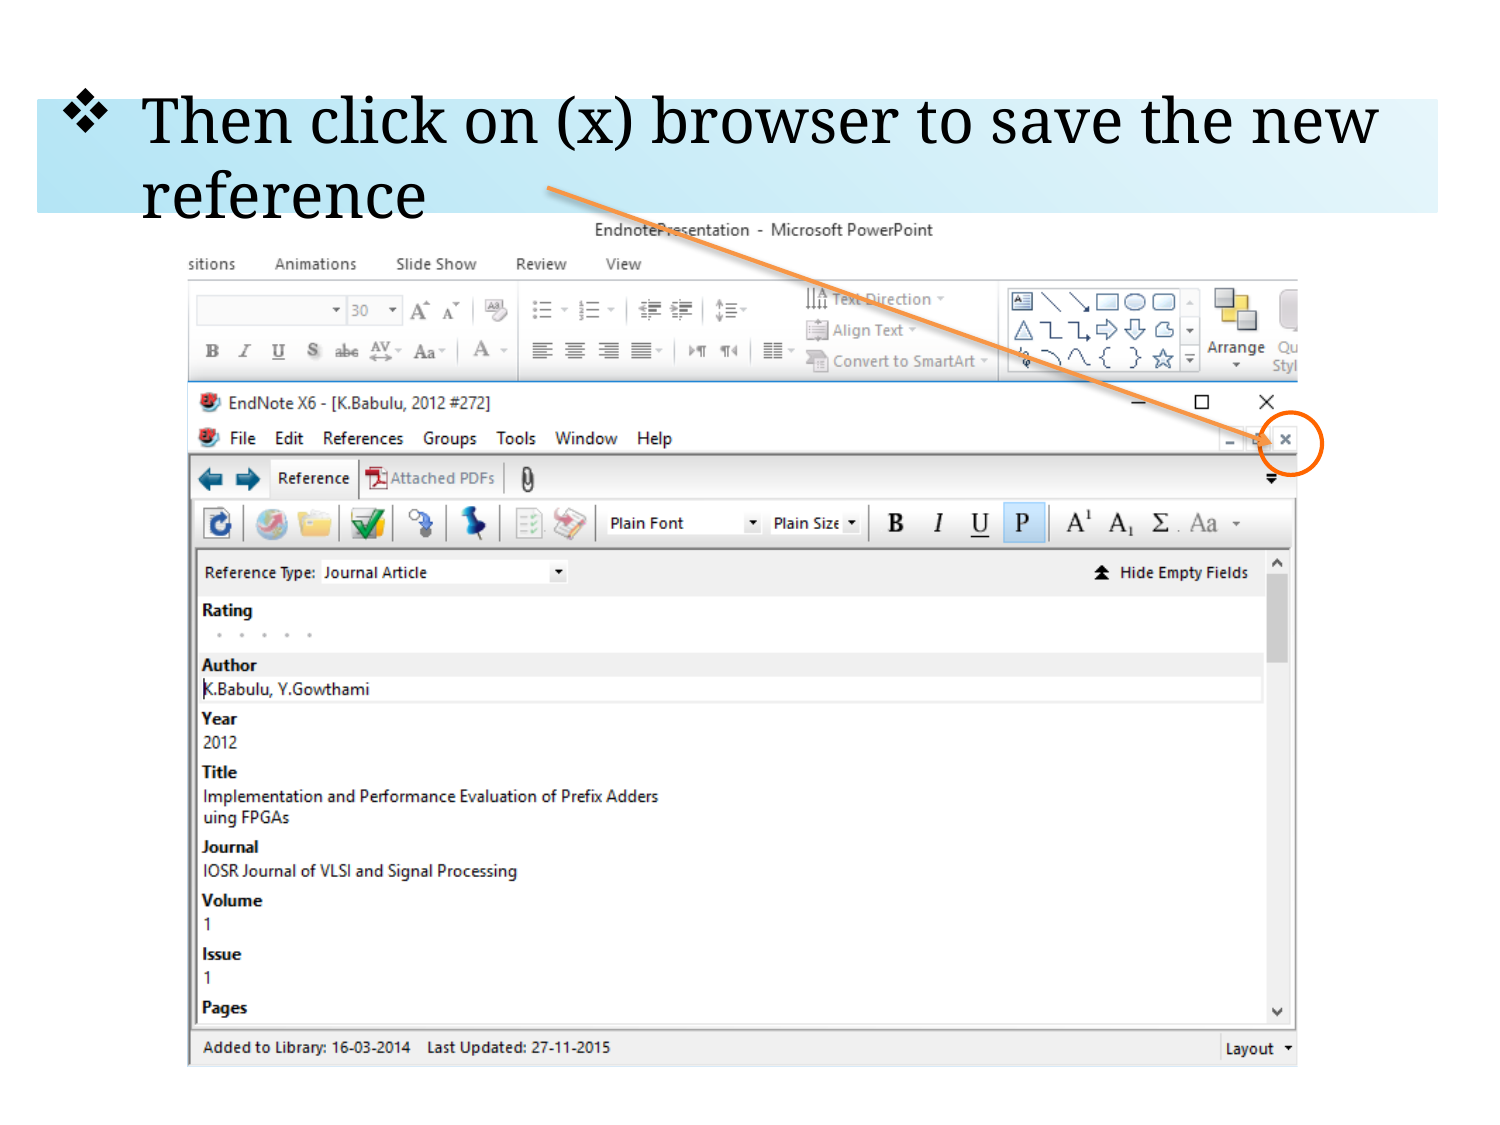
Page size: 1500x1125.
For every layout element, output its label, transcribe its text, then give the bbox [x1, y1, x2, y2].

text_box Then click on (x) browser to save the new reference [37, 99, 1438, 213]
picture [187, 212, 1298, 1067]
text_box [1303, 412, 1325, 475]
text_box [546, 187, 1273, 444]
